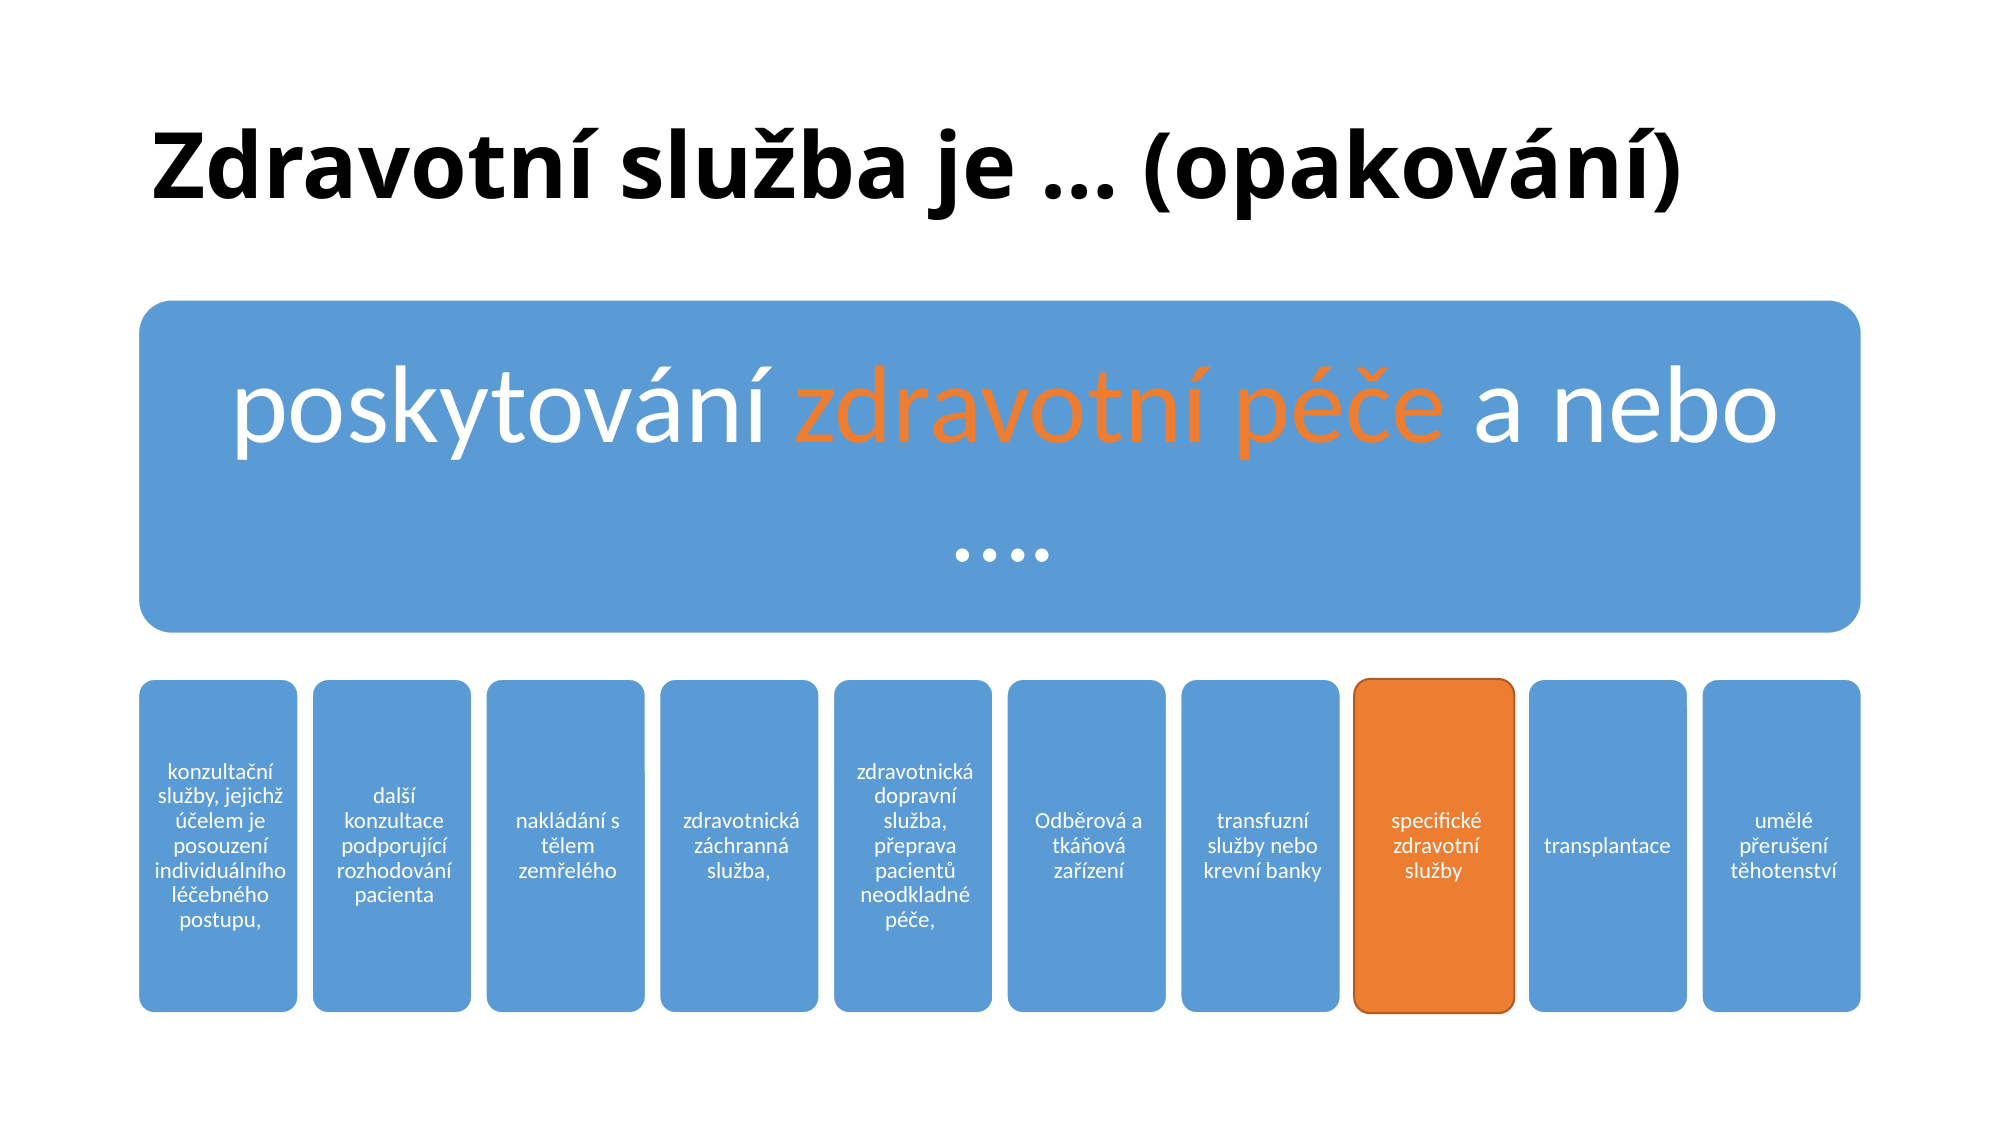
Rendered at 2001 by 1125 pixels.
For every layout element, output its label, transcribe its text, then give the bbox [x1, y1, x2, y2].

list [137, 299, 1863, 1014]
title Zdravotní služba je … (opakování) [137, 59, 1863, 278]
